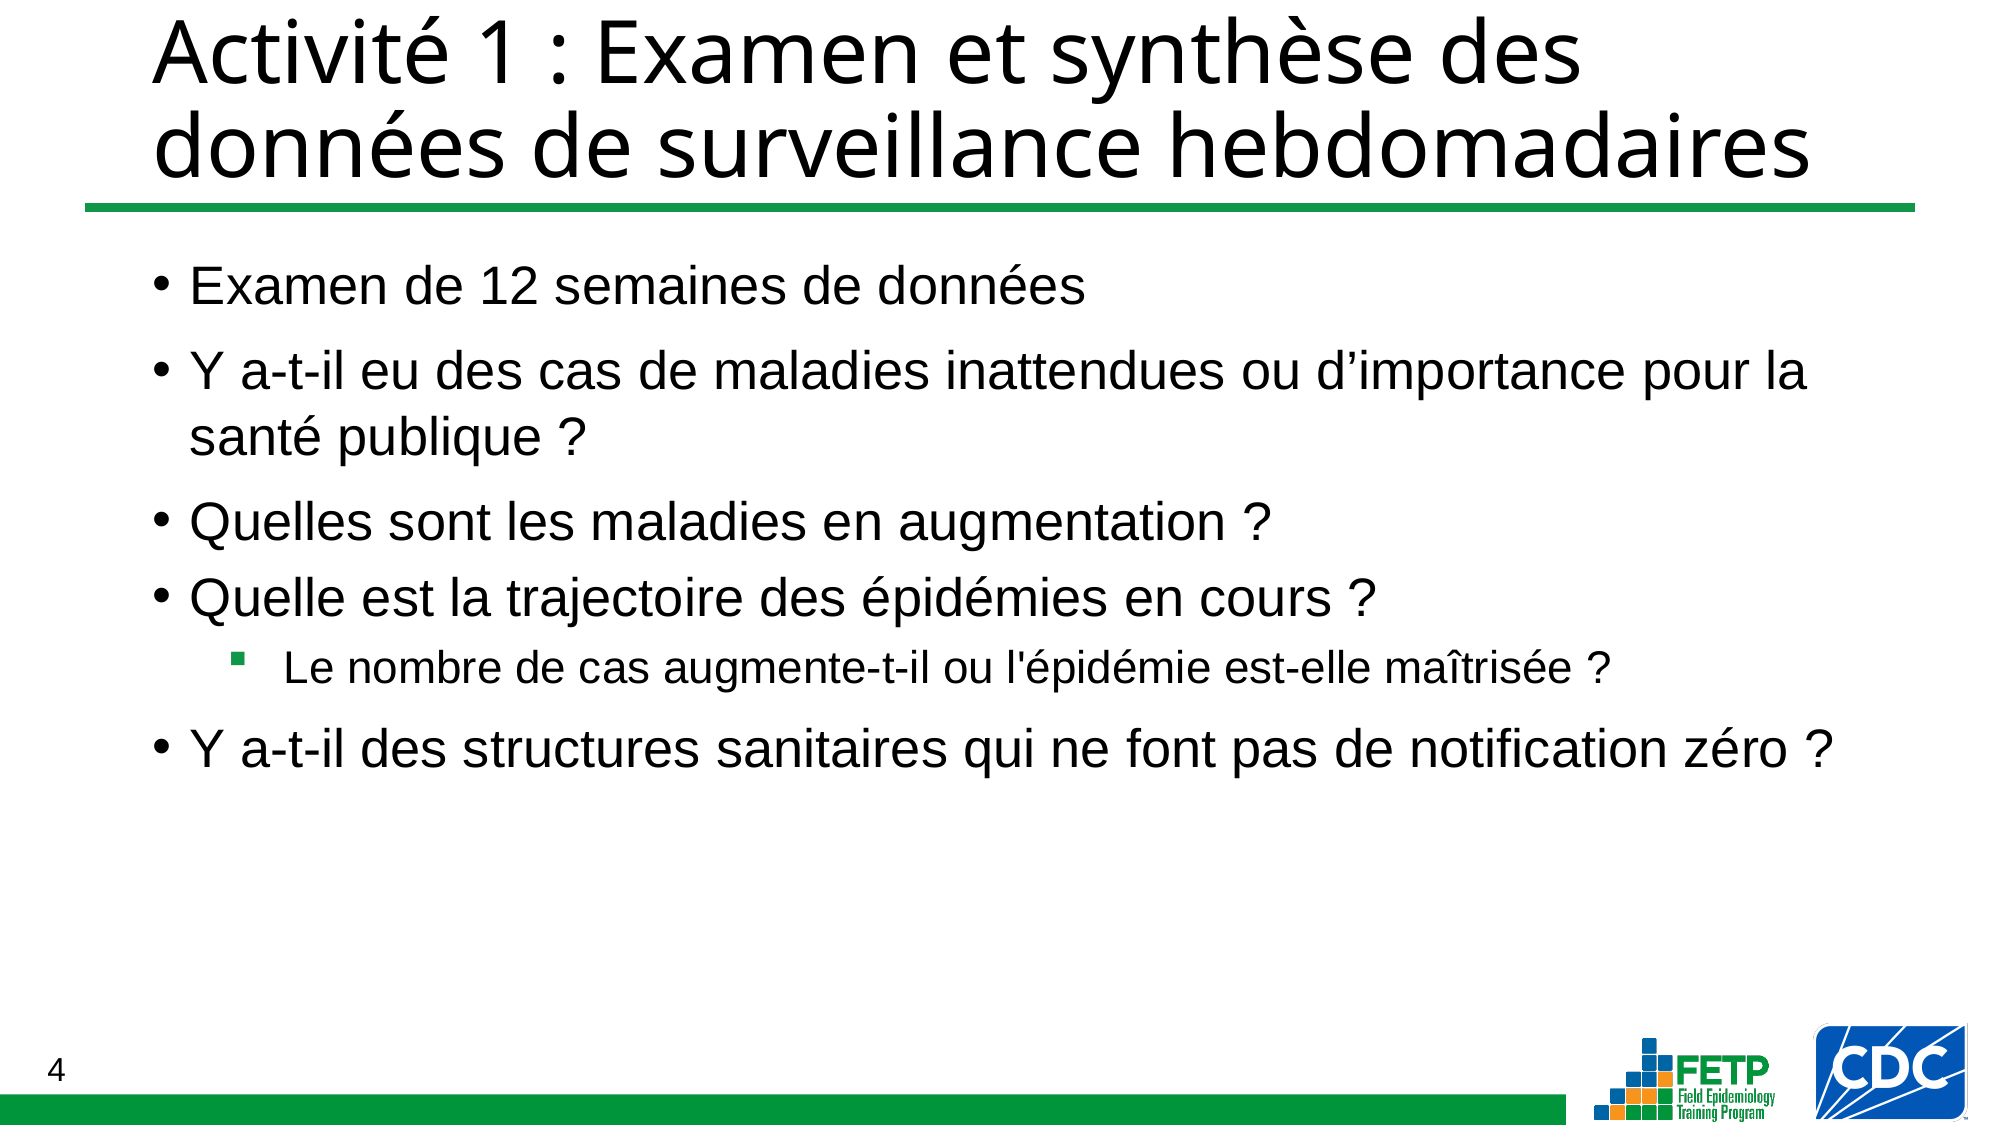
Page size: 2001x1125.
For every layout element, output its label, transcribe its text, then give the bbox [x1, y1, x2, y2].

picture [1813, 1023, 1968, 1122]
list Examen de 12 semaines de données Y a-t-il eu des cas de maladies inattendues ou d’importance pour la santé publique ? Quelles sont les maladies en augmentation ? Quelle est la trajectoire des épidémies en cours ? Le nombre de cas augmente-t-il ou l'épidémie est-elle maîtrisée ? Y a-t-il des structures sanitaires qui ne font pas de notification zéro ? [137, 242, 1863, 1004]
title Activité 1 : Examen et synthèse des données de surveillance hebdomadaires [137, 0, 1863, 207]
picture [1594, 1038, 1775, 1122]
